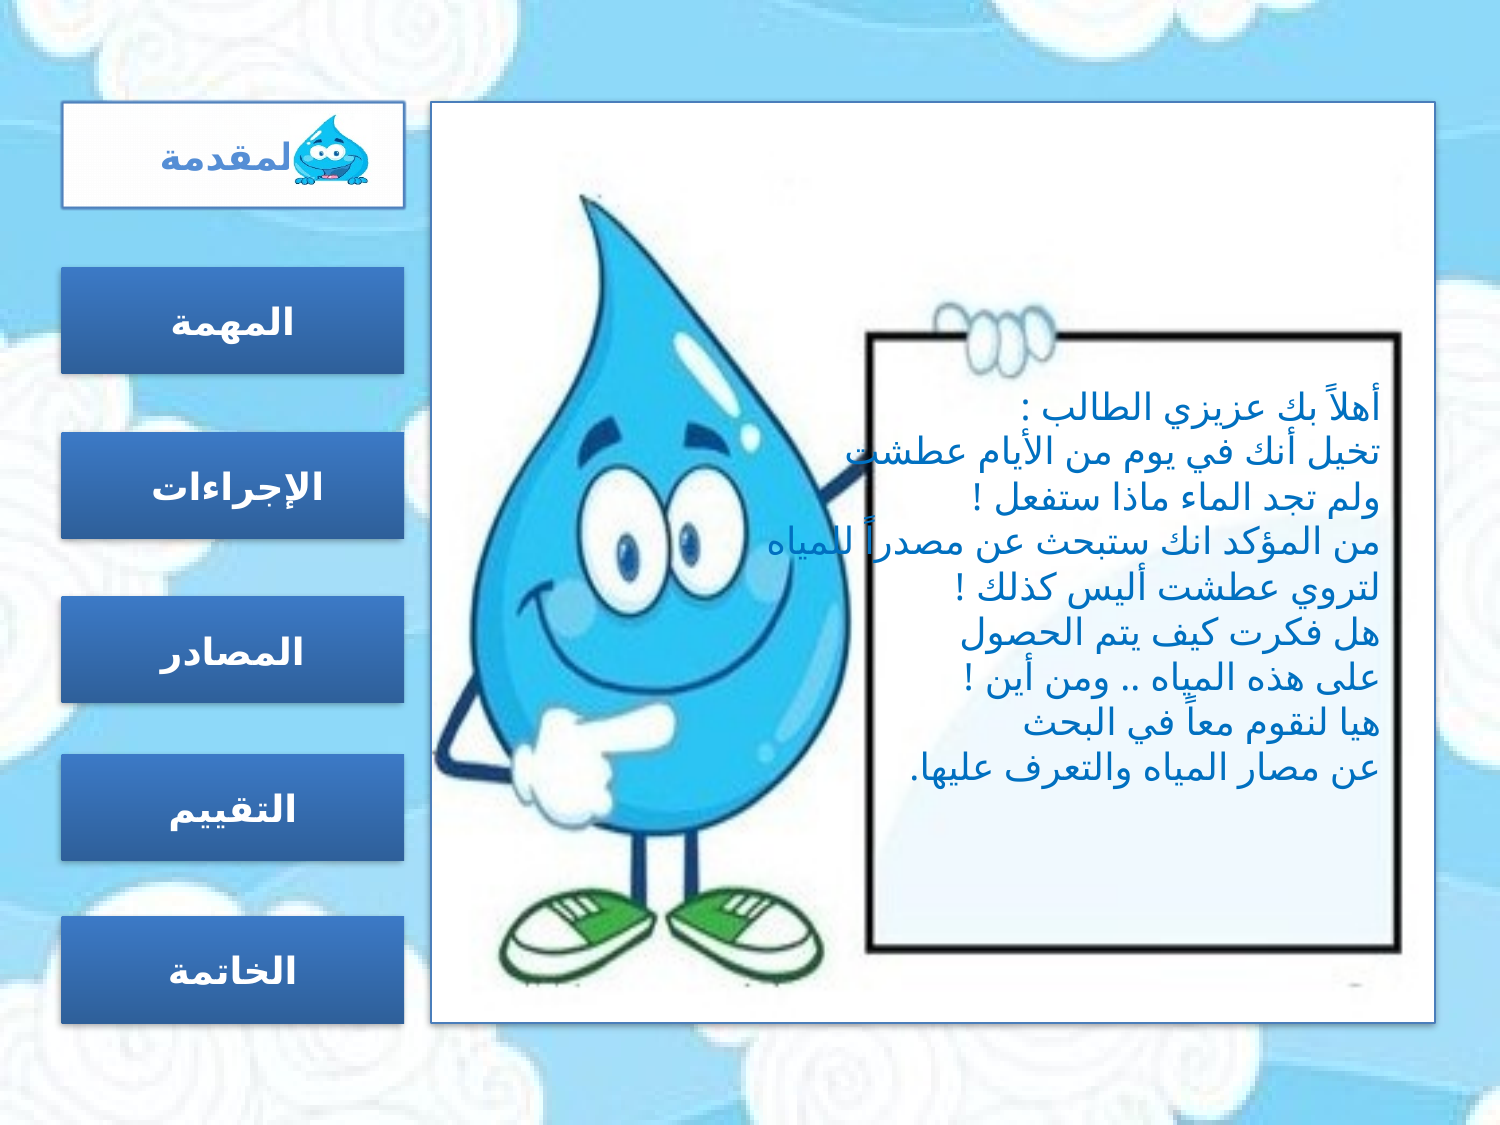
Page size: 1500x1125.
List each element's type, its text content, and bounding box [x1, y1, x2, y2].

text_box المقدمة [62, 102, 404, 208]
text_box الخاتمة [61, 916, 405, 1024]
text_box أهلاً بك عزيزي الطالب : تخيل أنك في يوم من الأيام عطشت ولم تجد الماء ماذا ستفعل ! من المؤكد انك ستبحث عن مصدراً للمياه لتروي عطشت أليس كذلك ! هل فكرت كيف يتم الحصول على هذه المياه .. ومن أين ! هيا لنقوم معاً في البحث عن مصار المياه والتعرف عليها. [430, 101, 1436, 1024]
text_box المصادر [61, 596, 405, 703]
text_box الإجراءات [61, 432, 405, 539]
text_box التقييم [61, 754, 405, 861]
text_box المهمة [61, 267, 405, 374]
picture [0, 0, 1500, 1125]
